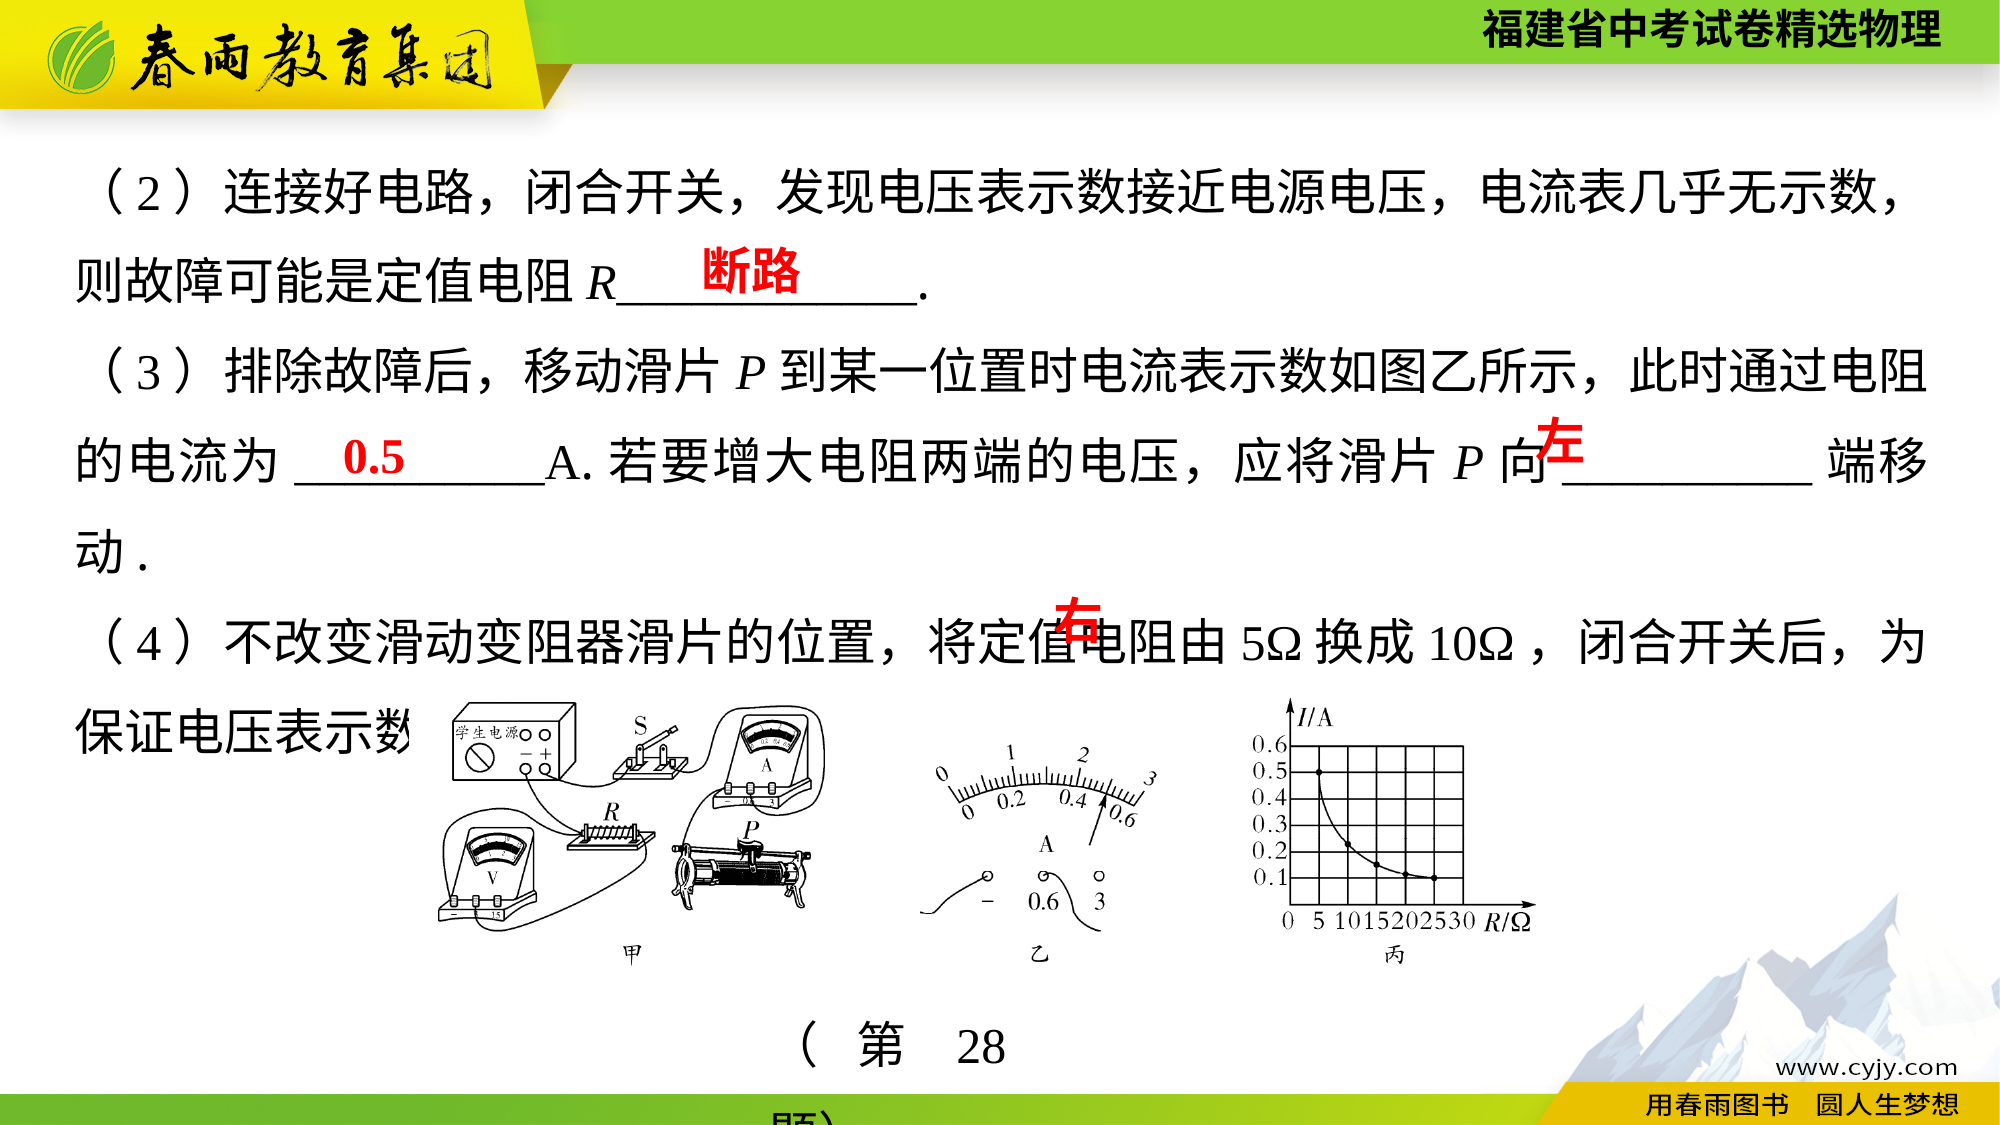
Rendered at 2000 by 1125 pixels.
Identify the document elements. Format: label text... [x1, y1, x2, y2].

text_box 右 [1038, 582, 1169, 658]
text_box 断路 [636, 231, 867, 307]
text_box （第28题） [753, 985, 1033, 1082]
picture [0, 0, 2000, 1125]
text_box 0.5 [328, 415, 421, 491]
list （2）连接好电路，闭合开关，发现电压表示数接近电源电压，电流表几乎无示数，则故障可能是定值电阻R____________. （3）排除故障后，移动滑片P到某一位置时电流表示数如图乙所示，此时通过电阻的电流为__________A.若要增大电阻两端的电压，应将滑片P向__________端移动. （4）不改变滑动变阻器滑片的位置，将定值电阻由5Ω换成10Ω，闭合开关后，为保证电压表示数与更换前相同，滑片P应向__________端移动. [59, 122, 1944, 683]
text_box 左 [1520, 402, 1651, 478]
